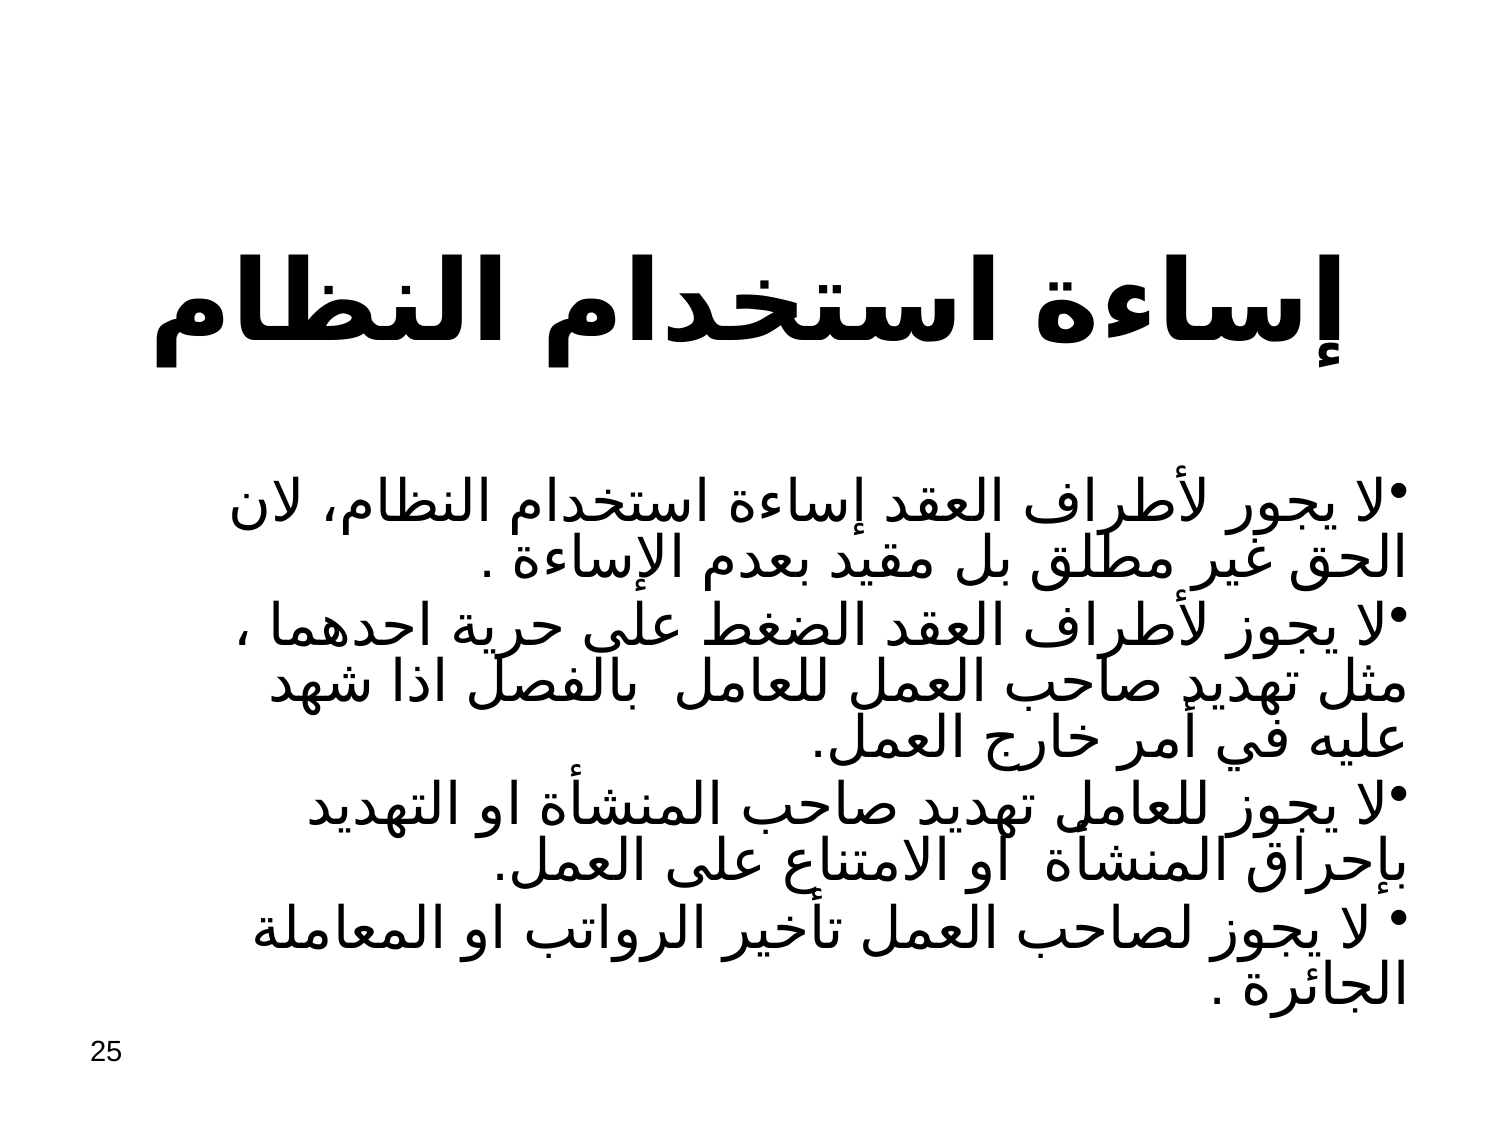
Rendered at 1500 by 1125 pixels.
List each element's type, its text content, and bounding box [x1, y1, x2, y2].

slide_number 25 [74, 1024, 426, 1103]
title إساءة استخدام النظام [112, 174, 1388, 417]
subtitle لا يجور لأطراف العقد إساءة استخدام النظام، لان الحق غير مطلق بل مقيد بعدم الإساءة . لا يجوز لأطراف العقد الضغط على حرية احدهما ، مثل تهديد صاحب العمل للعامل بالفصل اذا شهد عليه في أمر خارج العمل. لا يجوز للعامل تهديد صاحب المنشأة او التهديد بإحراق المنشأة او الامتناع على العمل. لا يجوز لصاحب العمل تأخير الرواتب او المعاملة الجائرة . [149, 387, 1426, 1038]
